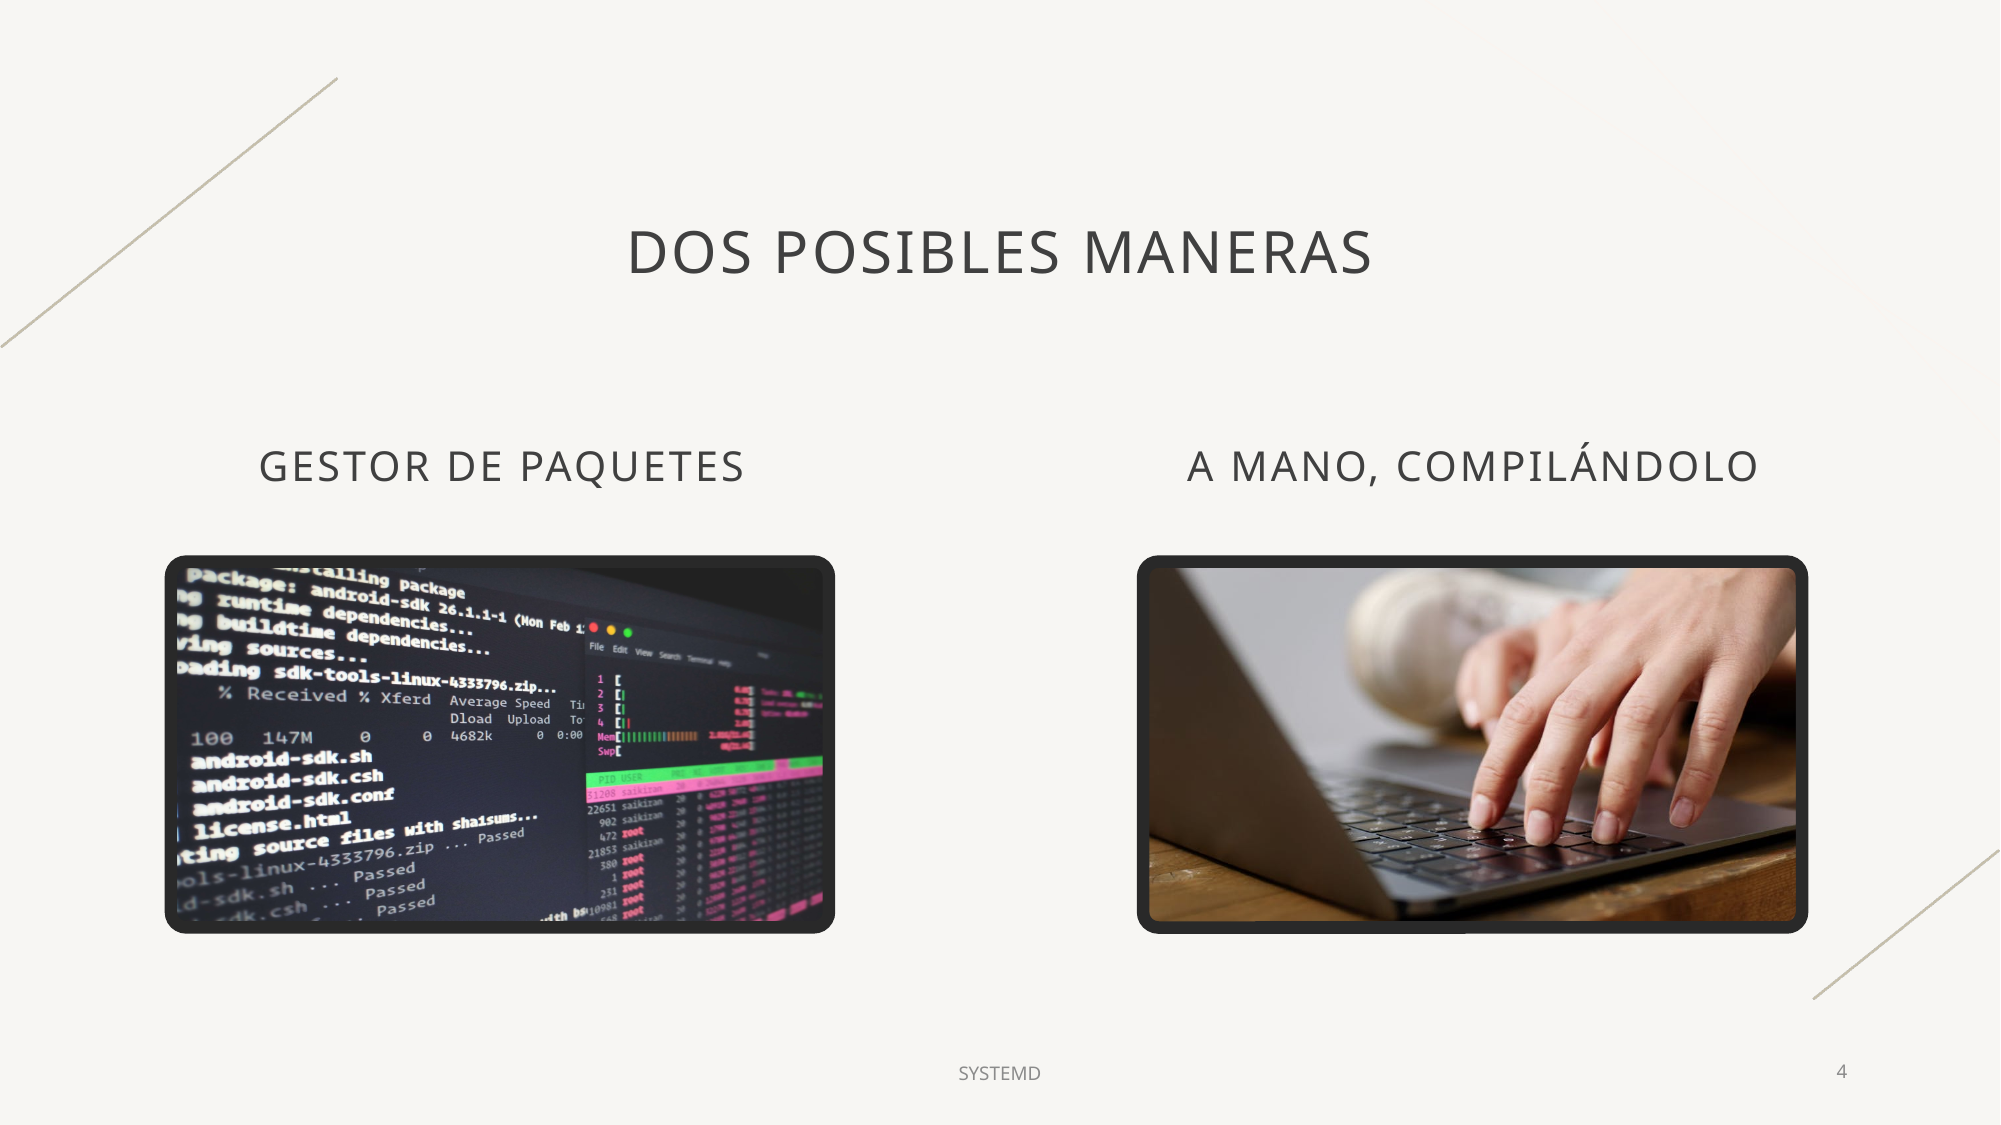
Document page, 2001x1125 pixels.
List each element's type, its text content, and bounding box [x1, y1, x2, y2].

picture [1812, 849, 2000, 1000]
picture [170, 561, 829, 928]
list GESTOR DE PAQUETES [170, 438, 833, 499]
slide_number 4 [1412, 1042, 1863, 1103]
title DOS POSIBLES MANERAS [309, 146, 1691, 364]
footer SYSTEMD [662, 1042, 1338, 1103]
picture [1143, 561, 1803, 928]
picture [0, 77, 338, 348]
list A MANO, COMPILÁNDOLO [1142, 438, 1804, 499]
